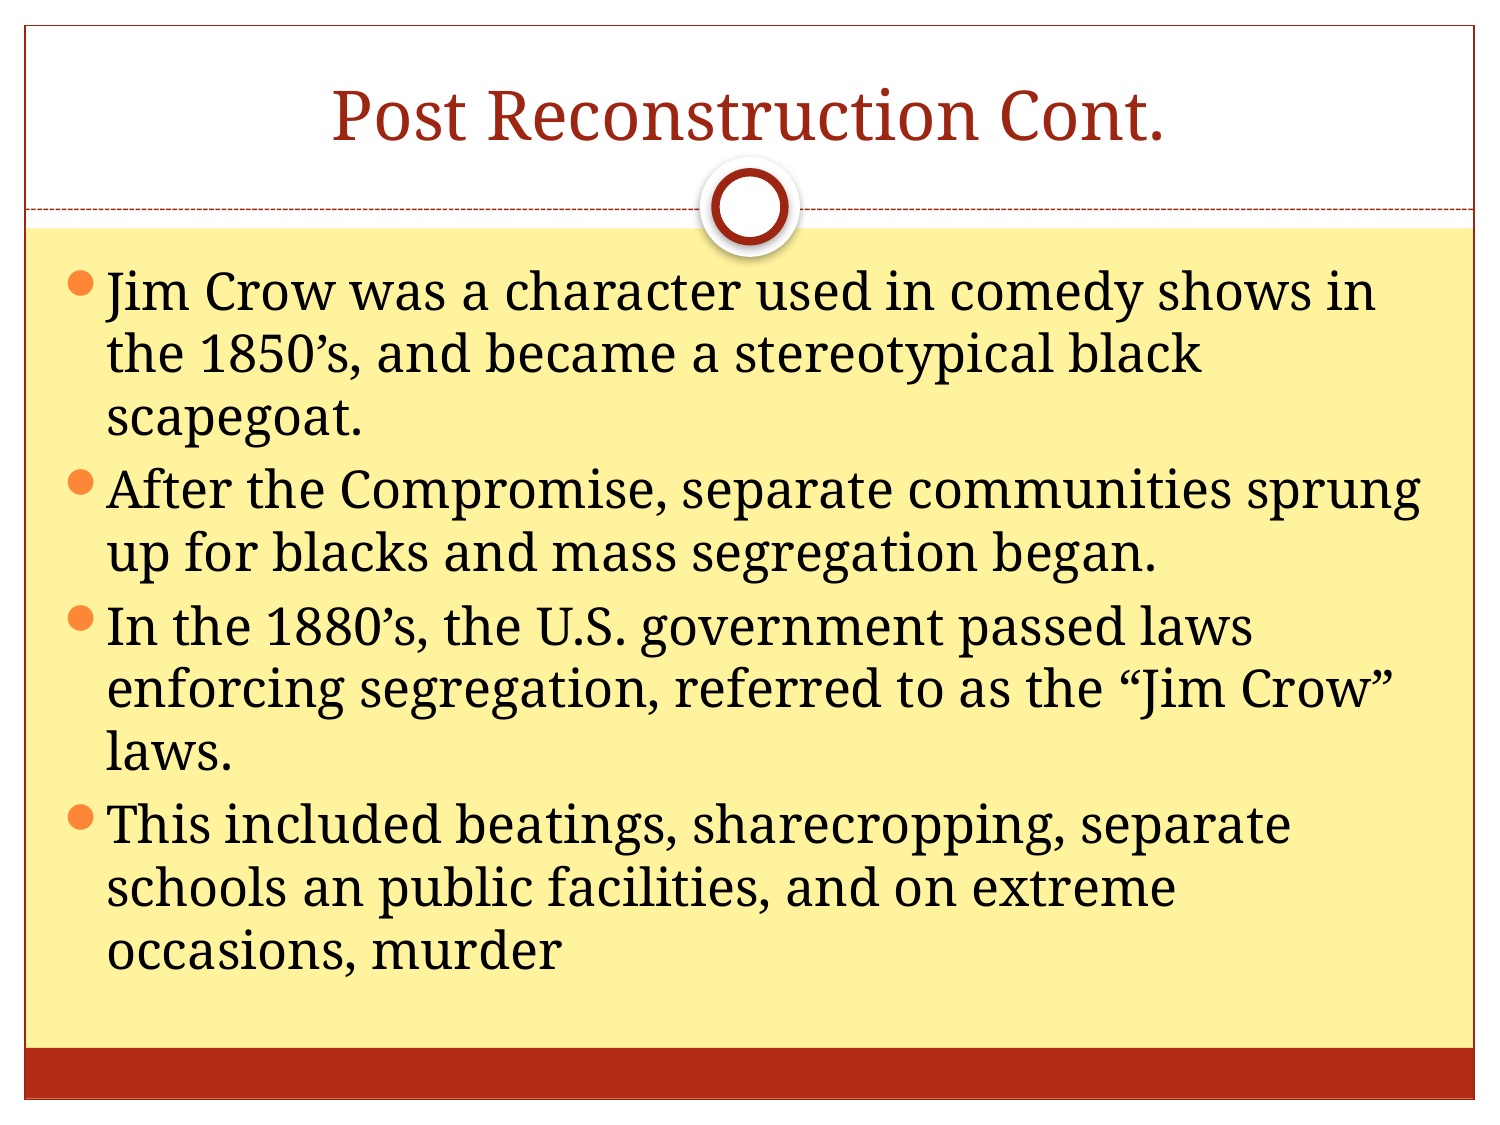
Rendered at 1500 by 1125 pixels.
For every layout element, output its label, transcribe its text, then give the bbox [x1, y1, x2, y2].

title Post Reconstruction Cont. [49, 37, 1450, 162]
list Jim Crow was a character used in comedy shows in the 1850’s, and became a stereotypical black scapegoat. After the Compromise, separate communities sprung up for blacks and mass segregation began. In the 1880’s, the U.S. government passed laws enforcing segregation, referred to as the “Jim Crow” laws. This included beatings, sharecropping, separate schools an public facilities, and on extreme occasions, murder [49, 250, 1445, 1001]
